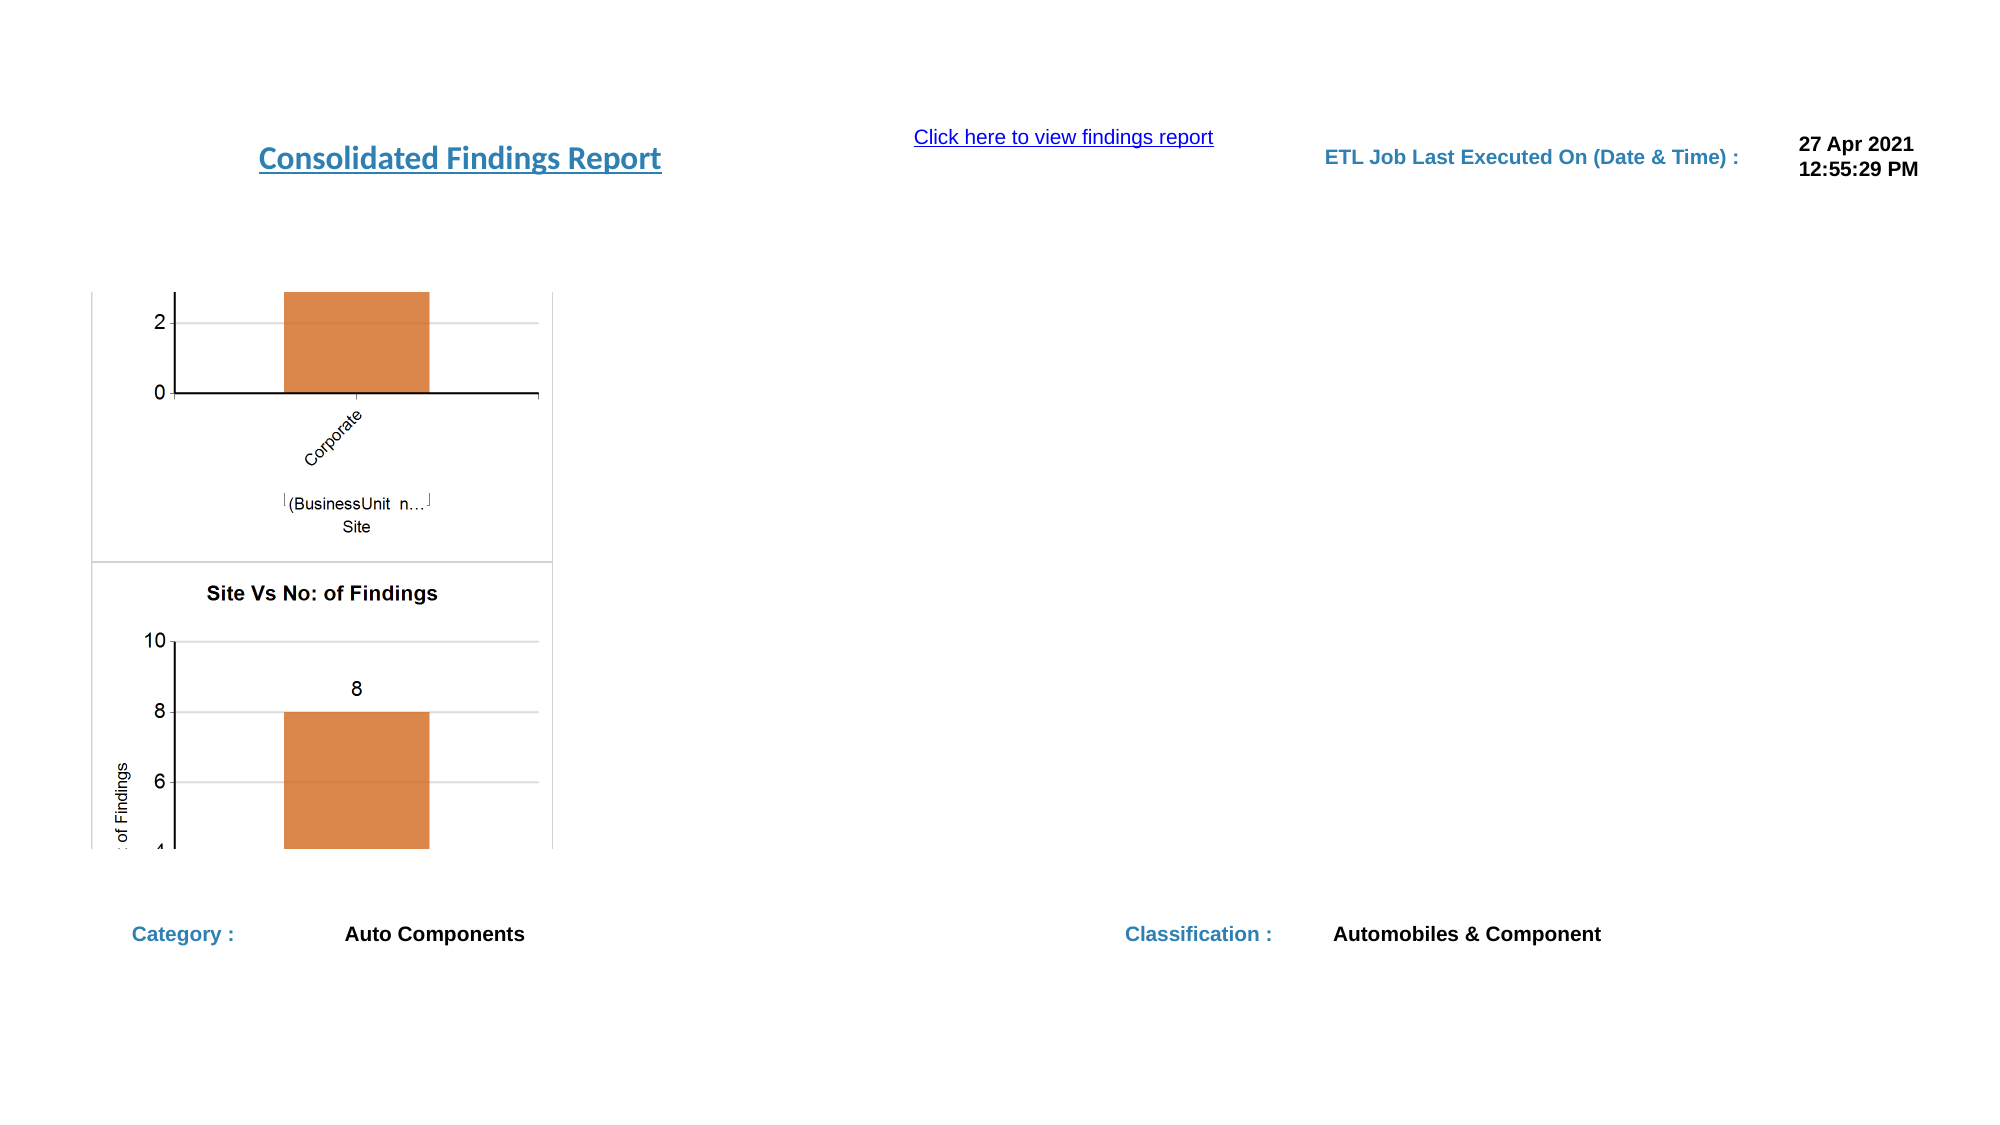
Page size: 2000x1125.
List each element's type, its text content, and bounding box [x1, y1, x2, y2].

text_box 27 Apr 2021 12:55:29 PM [1792, 119, 1925, 193]
text_box Click here to view findings report [886, 119, 1241, 157]
text_box Consolidated Findings Report [91, 119, 831, 193]
picture [74, 858, 1926, 1008]
text_box ETL Job Last Executed On (Date & Time) : [1273, 119, 1791, 193]
picture [91, 291, 553, 850]
